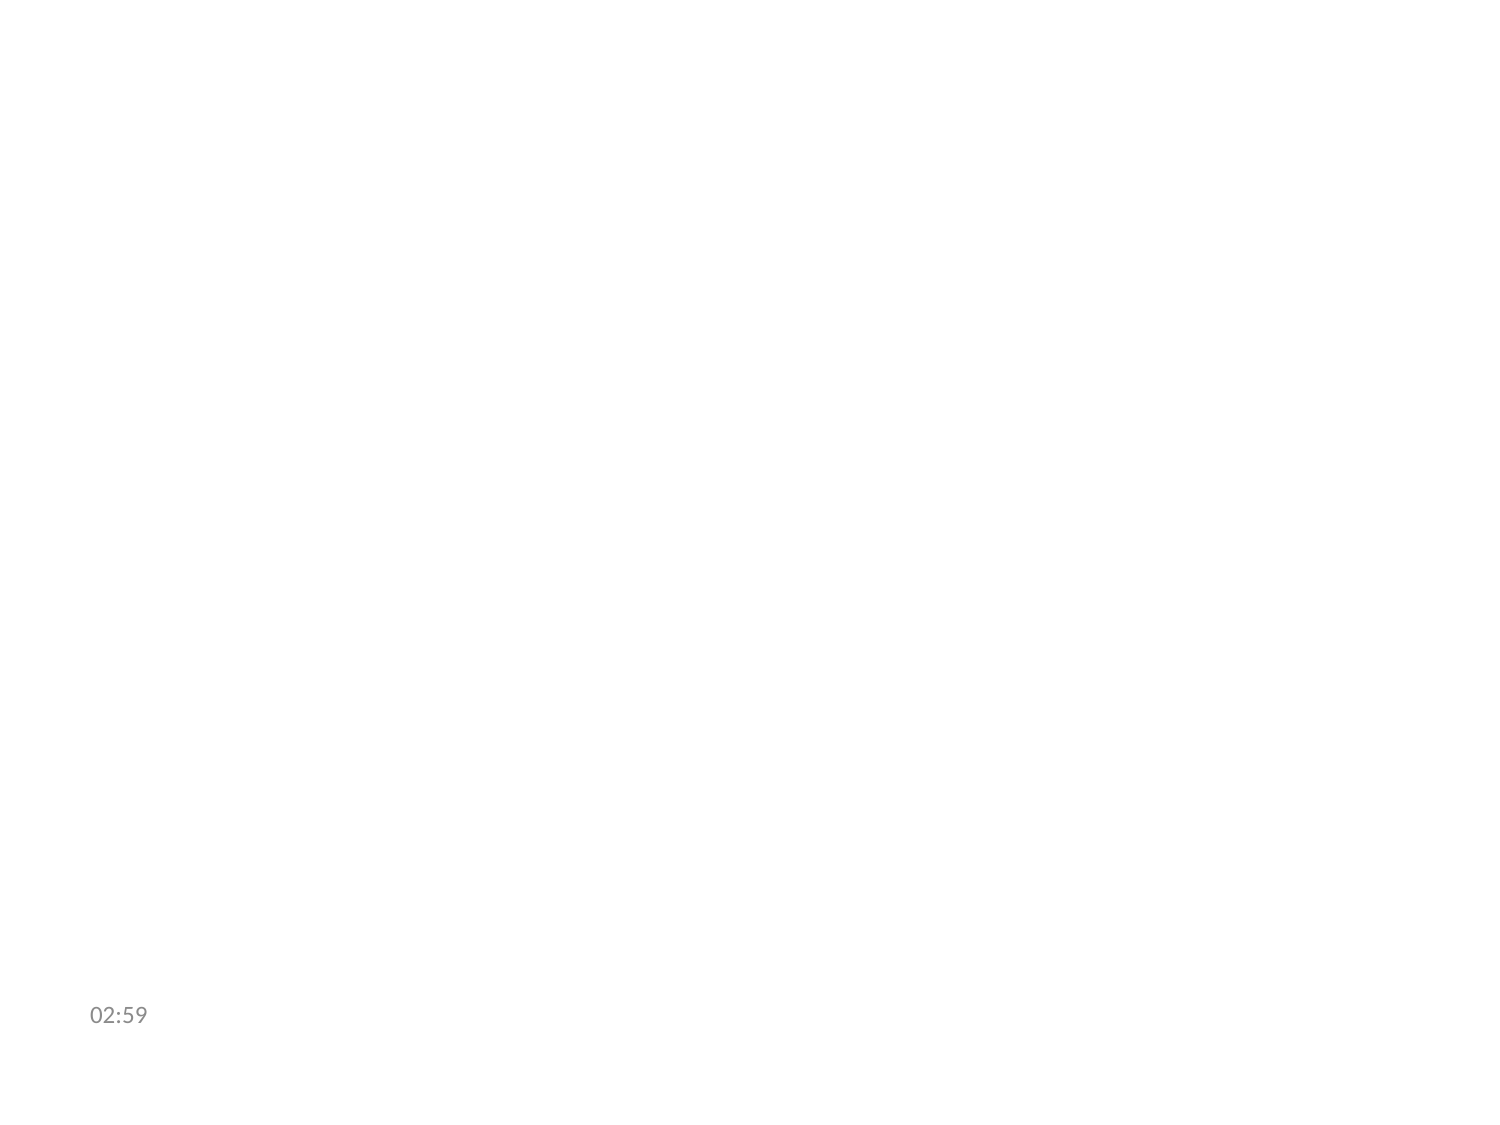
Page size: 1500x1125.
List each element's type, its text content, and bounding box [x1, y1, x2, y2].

text_box 15:35 [75, 983, 425, 1044]
